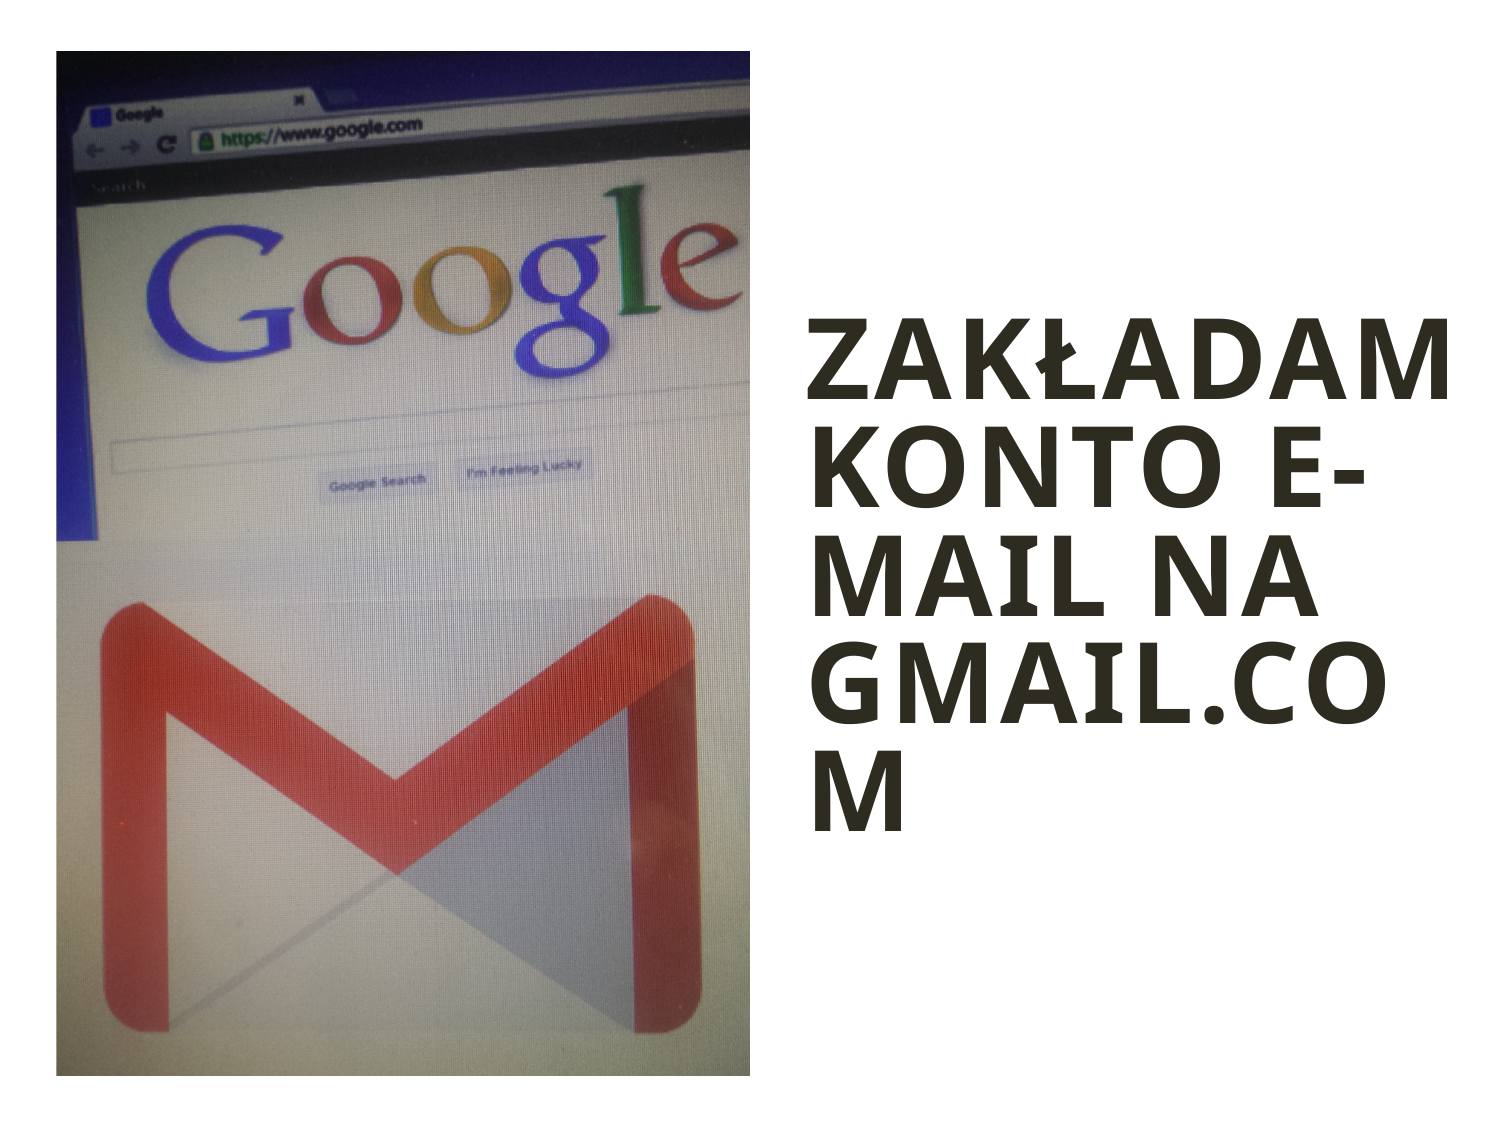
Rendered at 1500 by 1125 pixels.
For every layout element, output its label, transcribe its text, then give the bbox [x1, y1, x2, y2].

picture [56, 51, 751, 1076]
title Zakładam KONTO e-mail na GMAIL.COM [790, 58, 1500, 1125]
